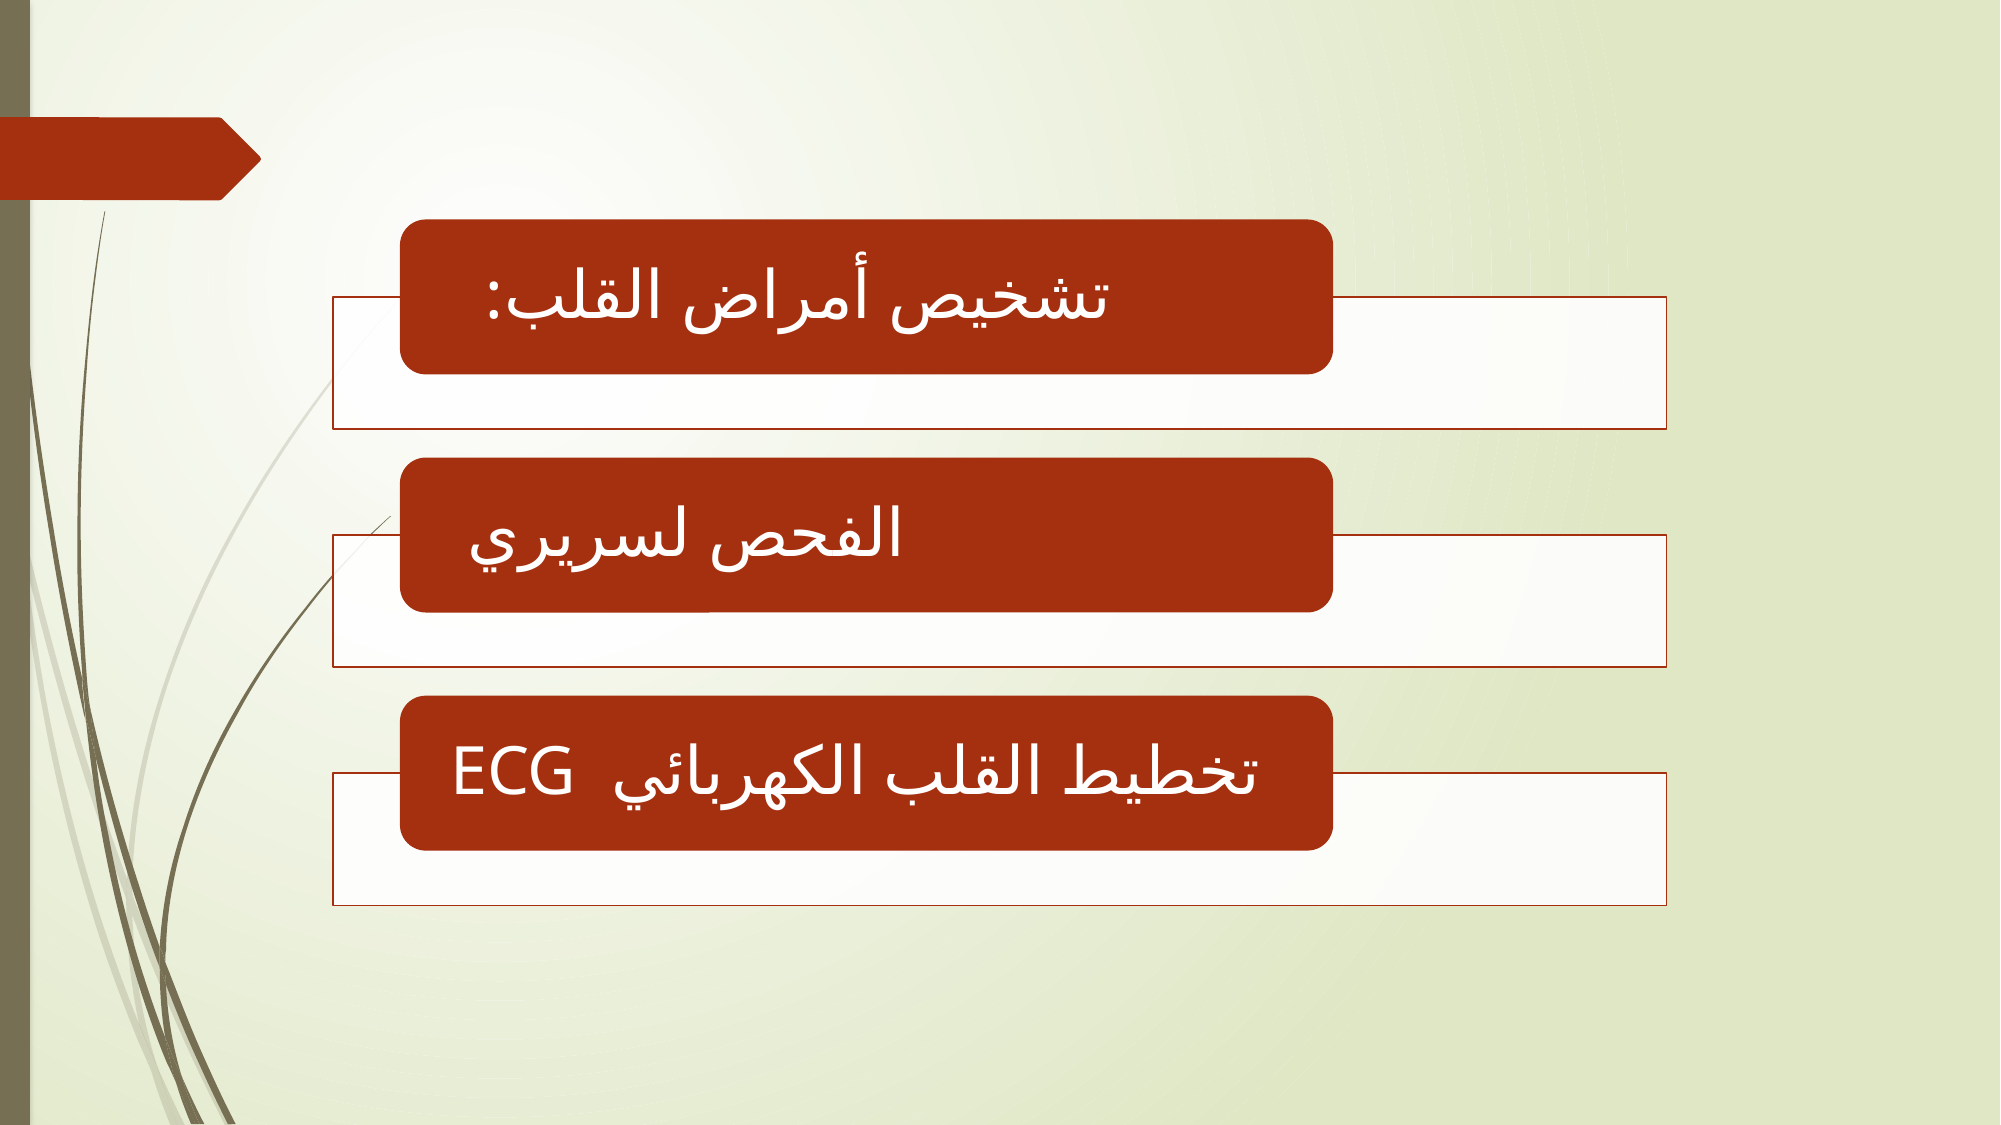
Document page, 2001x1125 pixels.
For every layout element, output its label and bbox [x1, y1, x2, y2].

text_box [332, 117, 1667, 1008]
